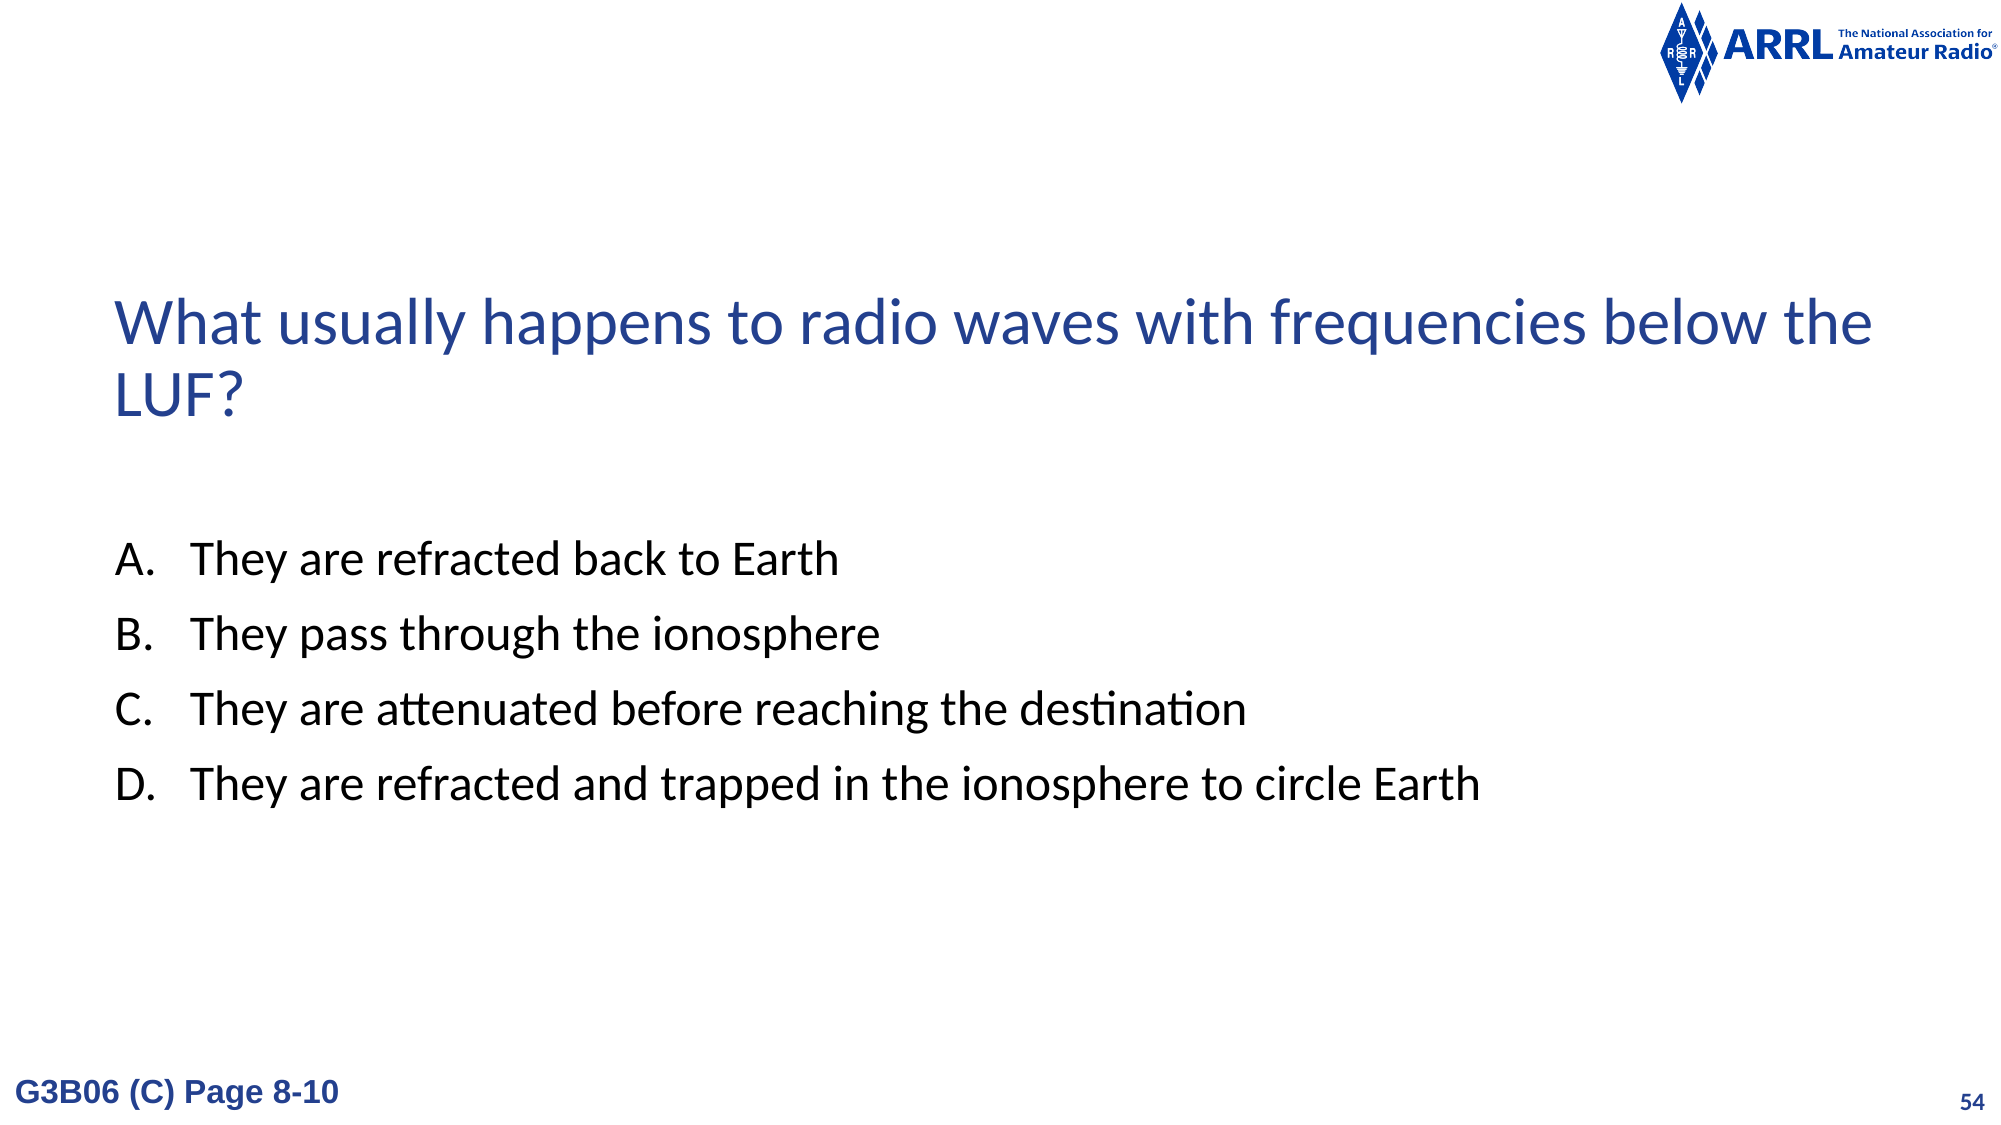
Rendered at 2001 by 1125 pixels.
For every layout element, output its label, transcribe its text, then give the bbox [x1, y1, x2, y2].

title What usually happens to radio waves with frequencies below the LUF? [99, 249, 1900, 468]
list They are refracted back to Earth They pass through the ionosphere They are attenuated before reaching the destination They are refracted and trapped in the ionosphere to circle Earth [99, 525, 1900, 1005]
text_box G3B06 (C) Page 8-10 [0, 1062, 1313, 1118]
text_box 54 [1875, 1077, 2000, 1123]
picture [1658, 0, 1999, 106]
